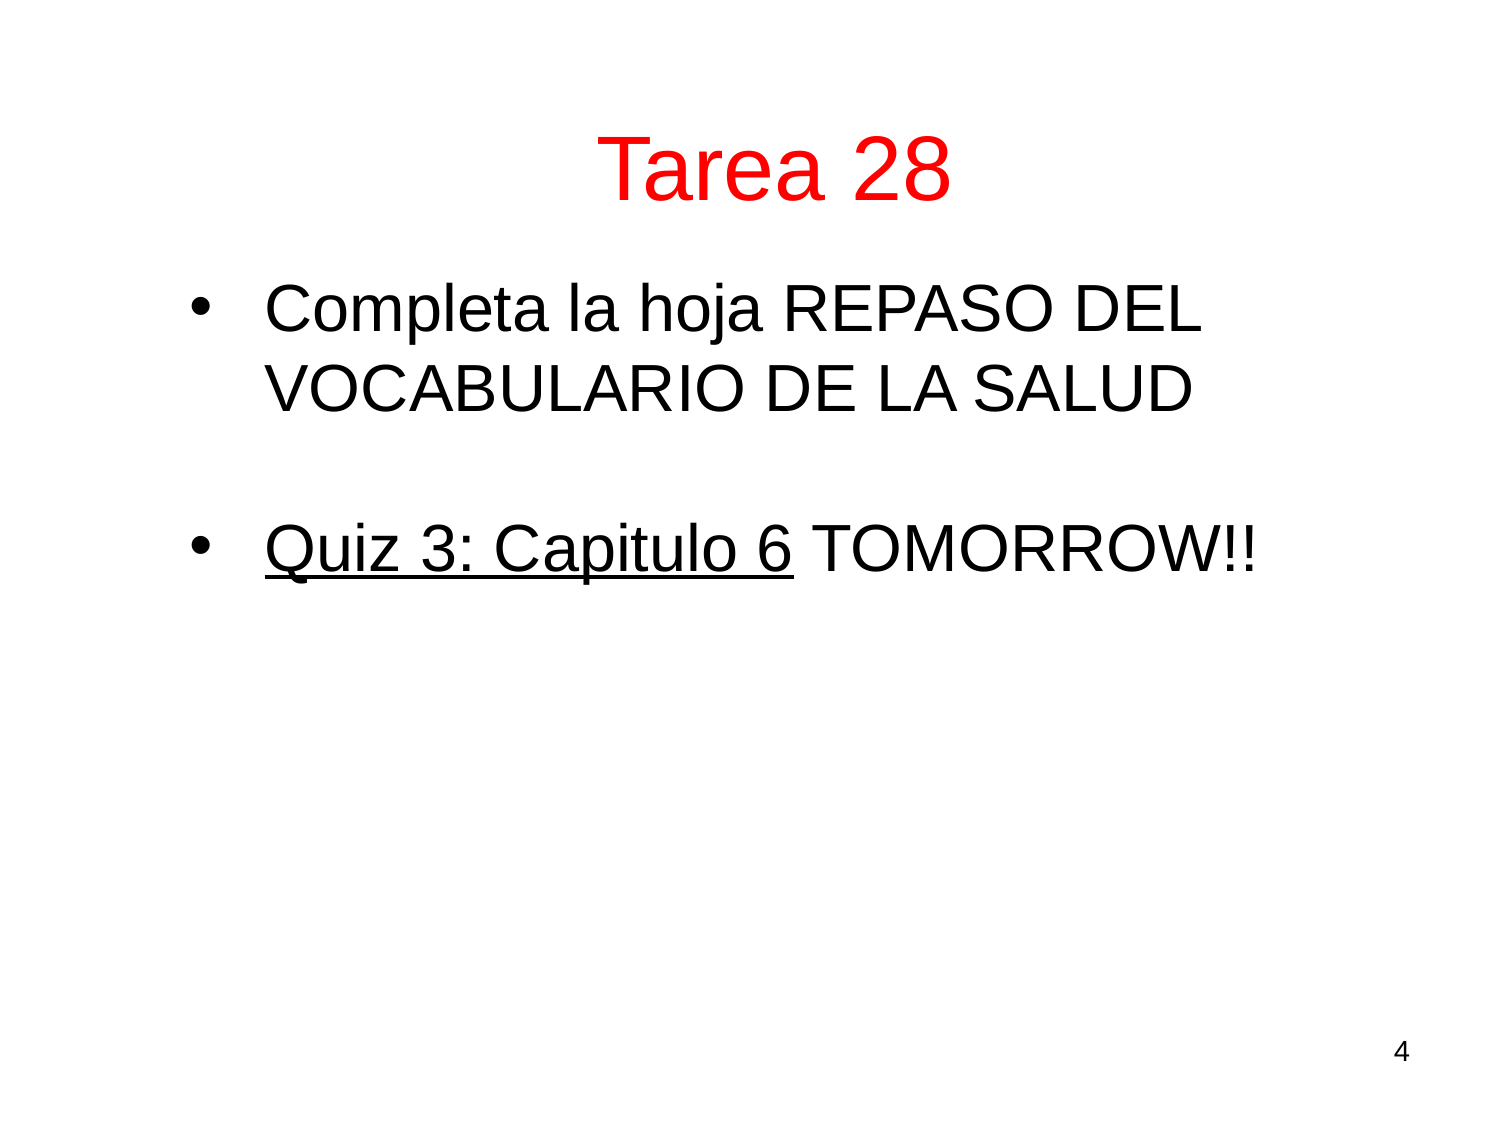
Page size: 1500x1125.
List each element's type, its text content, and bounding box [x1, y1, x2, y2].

slide_number 4 [1074, 1024, 1425, 1103]
text_box Completa la hoja REPASO DEL VOCABULARIO DE LA SALUD Quiz 3: Capitulo 6 TOMORROW!! [174, 257, 1450, 593]
text_box Tarea 28 [99, 70, 1450, 258]
